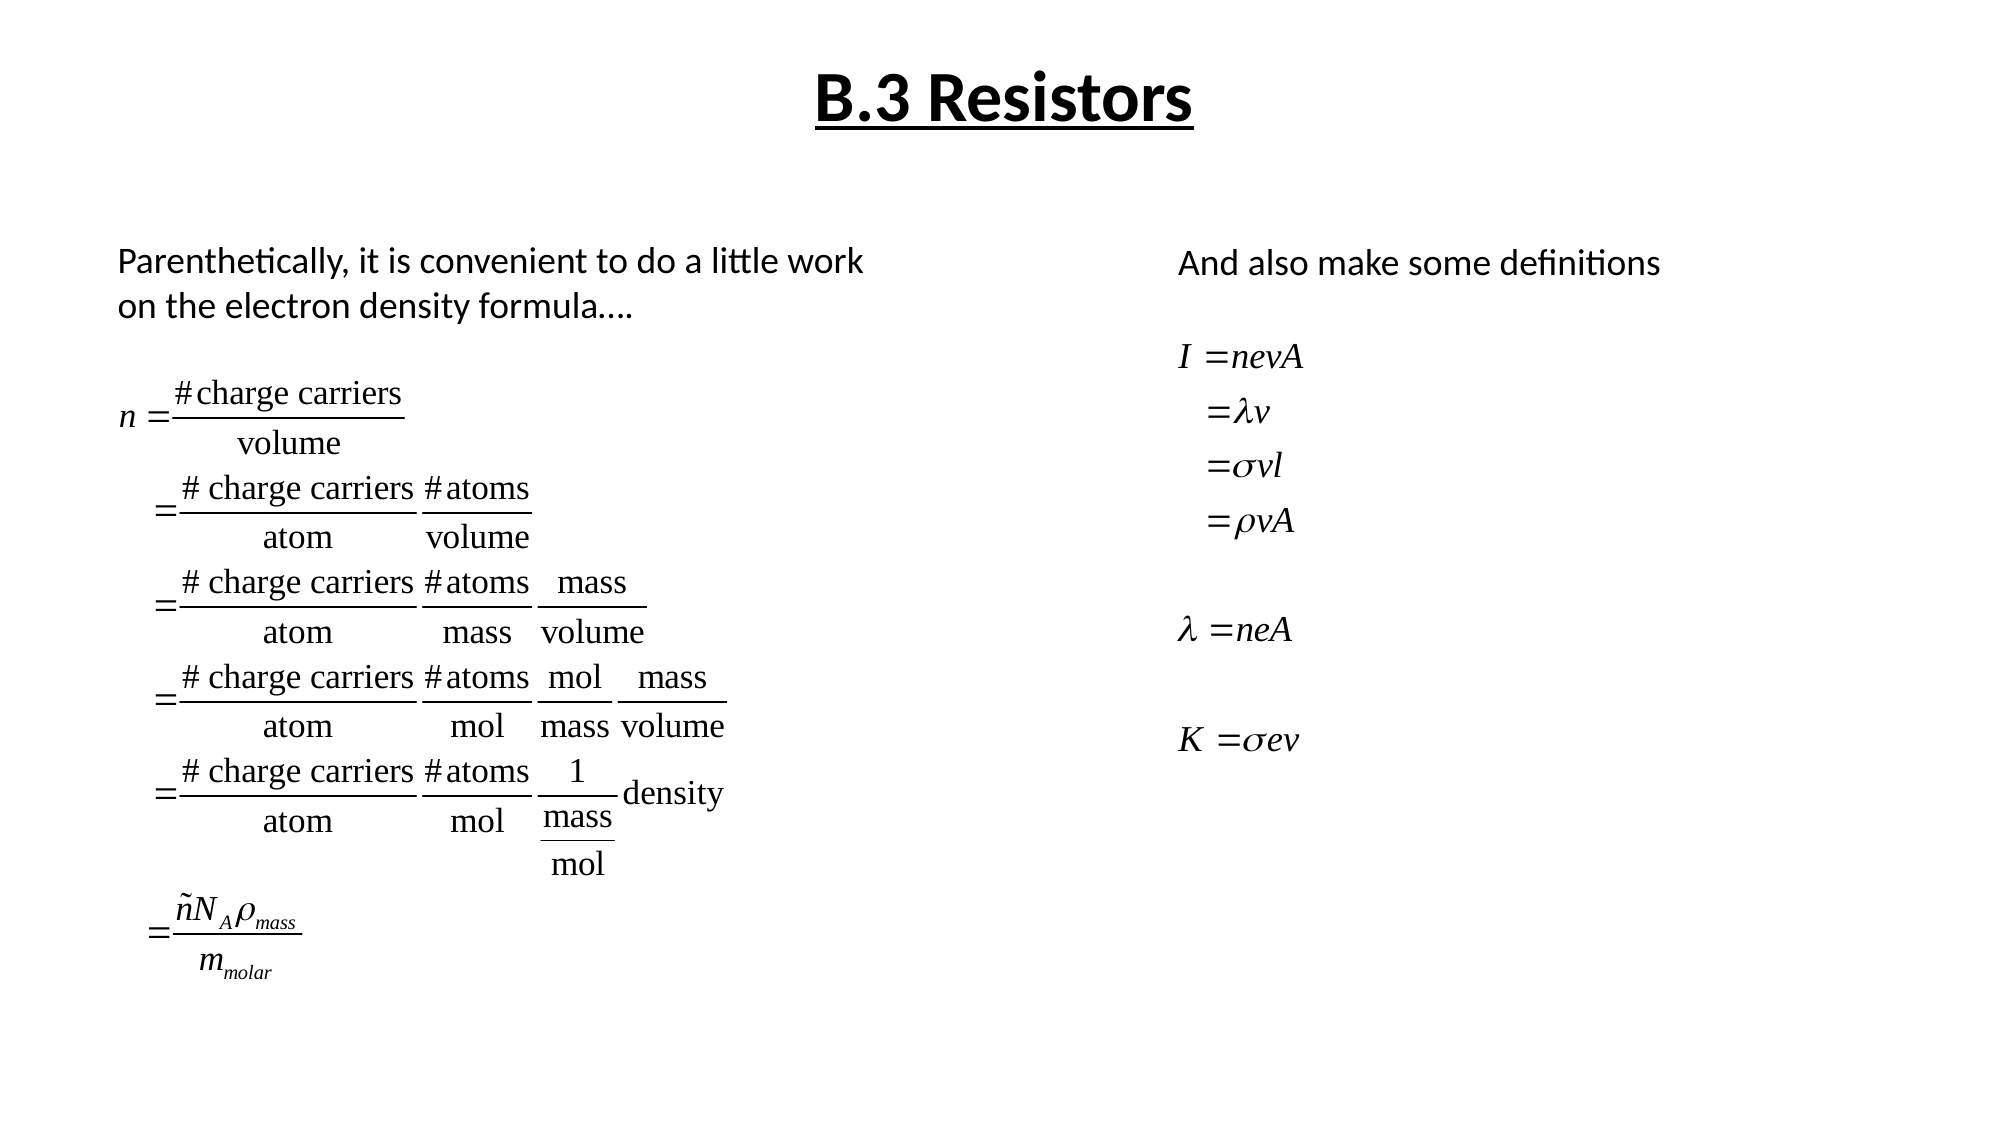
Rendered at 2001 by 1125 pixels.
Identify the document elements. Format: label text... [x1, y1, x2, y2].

text_box Parenthetically, it is convenient to do a little work on the electron density formula…. [102, 229, 889, 334]
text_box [113, 372, 735, 986]
text_box And also make some definitions [1163, 230, 1677, 291]
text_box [1171, 335, 1309, 812]
text_box B.3 Resistors [799, 51, 1292, 145]
